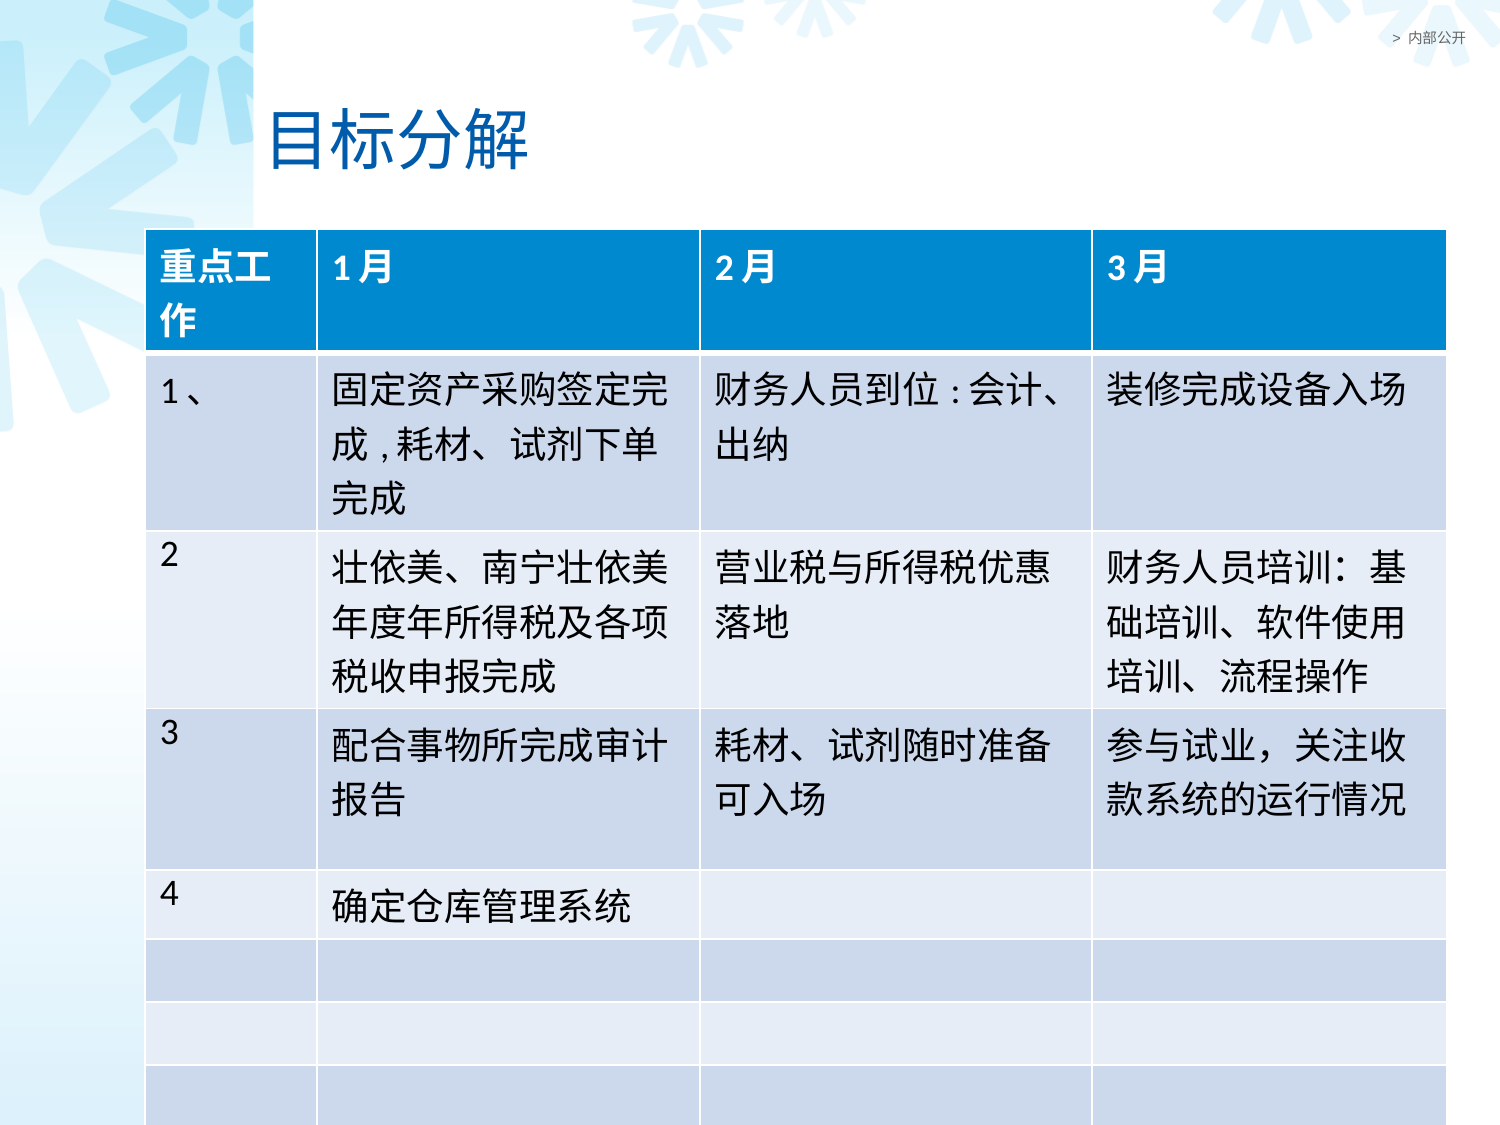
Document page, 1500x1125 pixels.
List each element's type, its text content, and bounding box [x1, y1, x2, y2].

table_header 1月 [318, 230, 699, 350]
table_cell [701, 1003, 1091, 1064]
table_cell [701, 1066, 1091, 1125]
table_cell [318, 940, 699, 1001]
table_cell 财务人员培训：基础培训、软件使用培训、流程操作 [1093, 532, 1446, 708]
table_cell [146, 940, 316, 1001]
table_cell 确定仓库管理系统 [318, 871, 699, 938]
table_cell [1093, 940, 1446, 1001]
table_cell 财务人员到位:会计、出纳 [701, 356, 1091, 530]
table_cell [1093, 1003, 1446, 1064]
table_cell [701, 871, 1091, 938]
picture [0, 0, 1500, 1125]
title 目标分解 [248, 90, 1420, 228]
table_cell [318, 1066, 699, 1125]
table_cell 耗材、试剂随时准备可入场 [701, 709, 1091, 869]
table_cell 2 [146, 532, 316, 708]
table_cell [1093, 871, 1446, 938]
table_header 3月 [1093, 230, 1446, 350]
table_cell [318, 1003, 699, 1064]
table_cell [1093, 1066, 1446, 1125]
table_cell 装修完成设备入场 [1093, 356, 1446, 530]
table_cell 营业税与所得税优惠落地 [701, 532, 1091, 708]
table_cell [701, 940, 1091, 1001]
table_cell 固定资产采购签定完成,耗材、试剂下单完成 [318, 356, 699, 530]
table_cell 1、 [146, 356, 316, 530]
table_header 重点工作 [146, 230, 316, 350]
table_cell [146, 1003, 316, 1064]
table_cell [146, 1066, 316, 1125]
table_header 2月 [701, 230, 1091, 350]
table_cell 4 [146, 871, 316, 938]
table_cell 配合事物所完成审计报告 [318, 709, 699, 869]
table_cell 壮依美、南宁壮依美年度年所得税及各项税收申报完成 [318, 532, 699, 708]
table_cell 参与试业，关注收款系统的运行情况 [1093, 709, 1446, 869]
table_cell 3 [146, 709, 316, 869]
